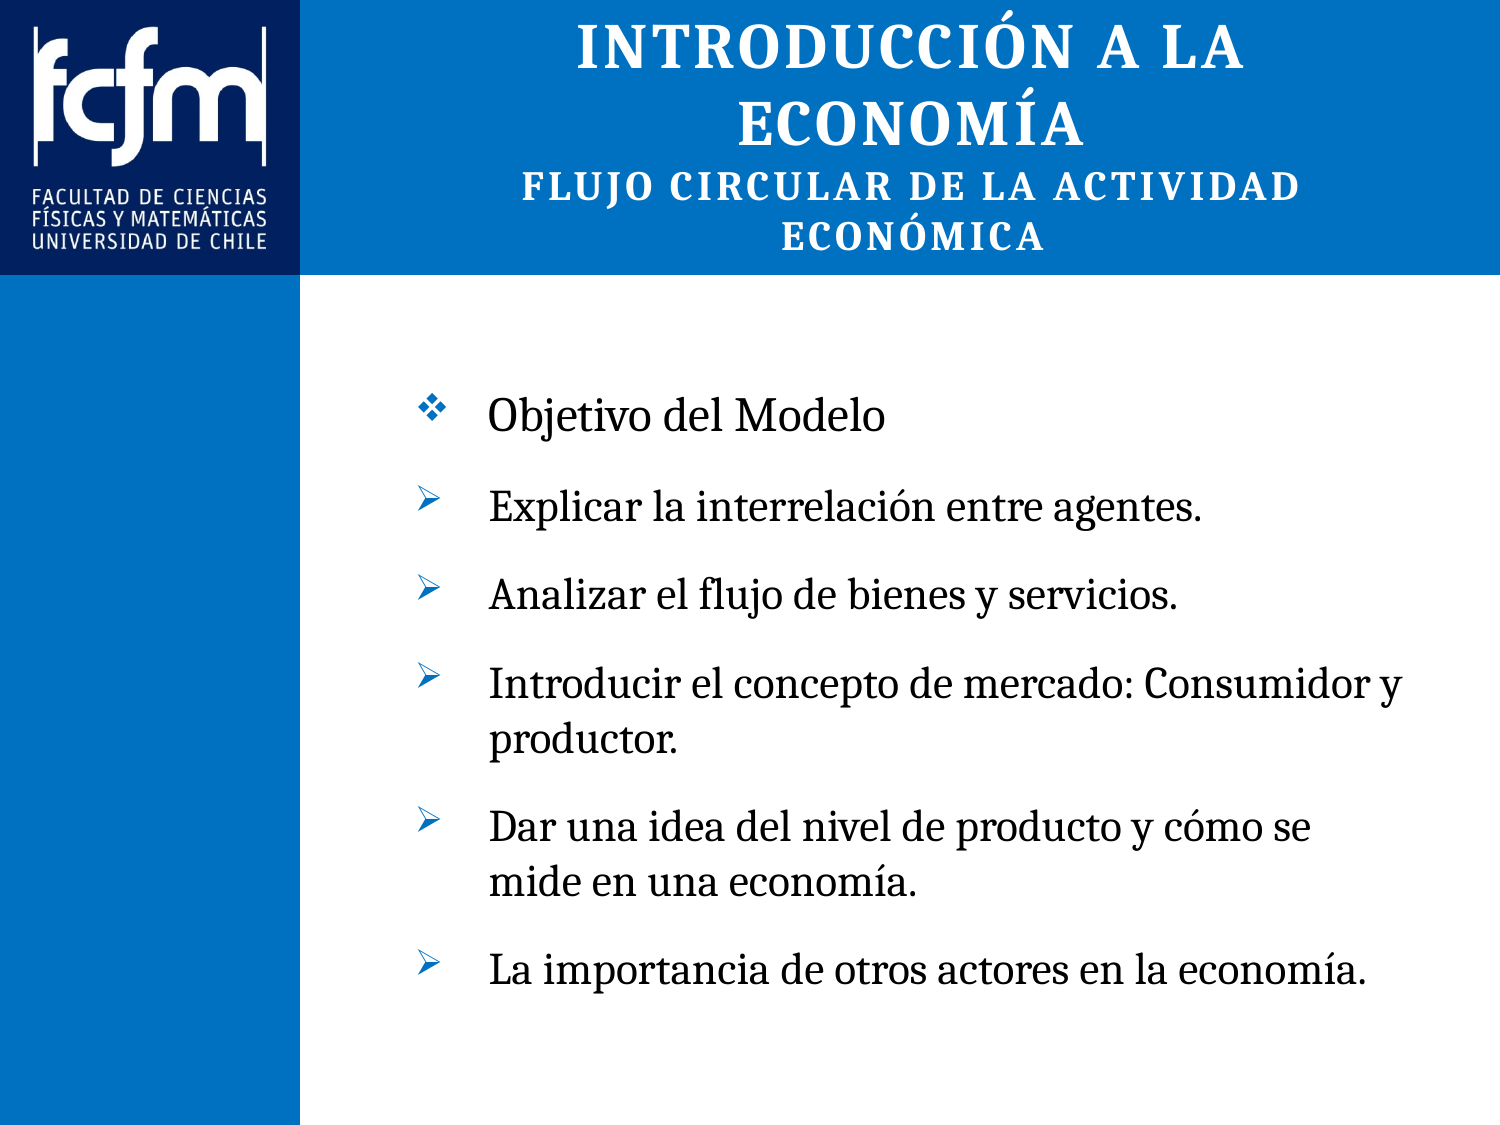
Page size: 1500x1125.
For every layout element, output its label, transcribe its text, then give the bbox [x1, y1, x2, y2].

list Objetivo del Modelo Explicar la interrelación entre agentes. Analizar el flujo de bienes y servicios. Introducir el concepto de mercado: Consumidor y productor. Dar una idea del nivel de producto y cómo se mide en una economía. La importancia de otros actores en la economía. [399, 375, 1425, 1005]
title Introducción a la economía flujo circular de la actividad económica [399, 37, 1425, 225]
picture [29, 18, 272, 254]
